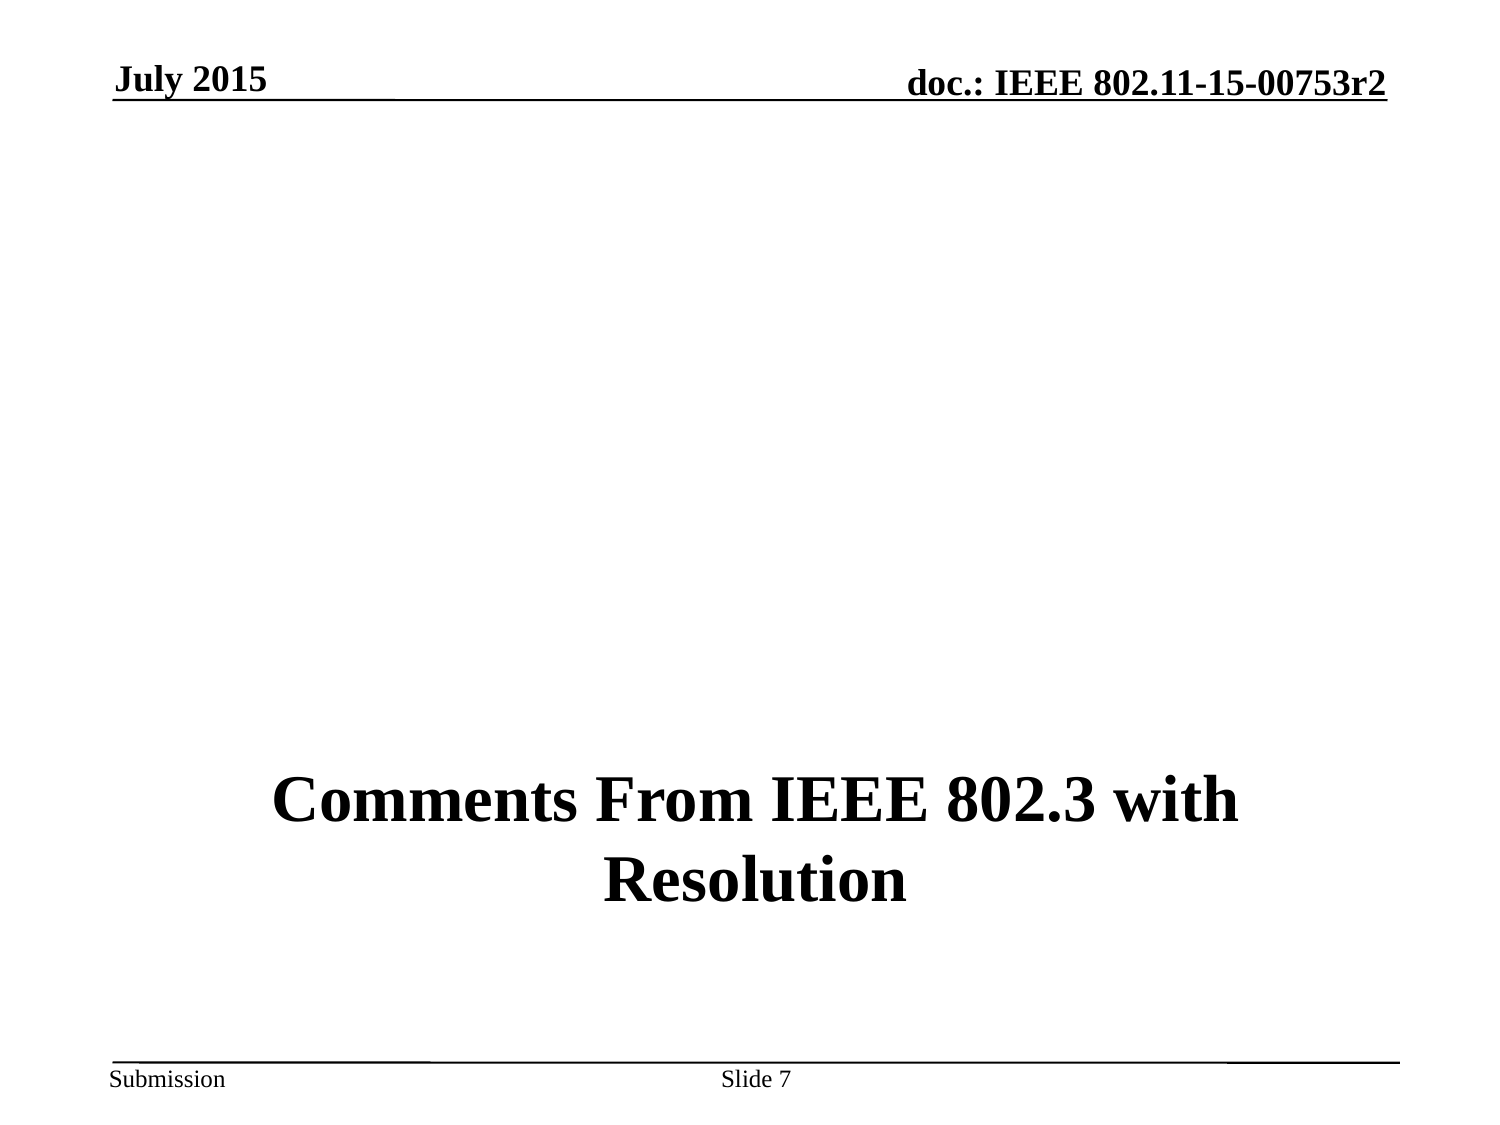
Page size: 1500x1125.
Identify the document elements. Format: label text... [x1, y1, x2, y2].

title Comments From IEEE 802.3 with Resolution [118, 722, 1394, 947]
slide_number Slide 7 [712, 1061, 800, 1123]
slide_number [114, 54, 423, 100]
